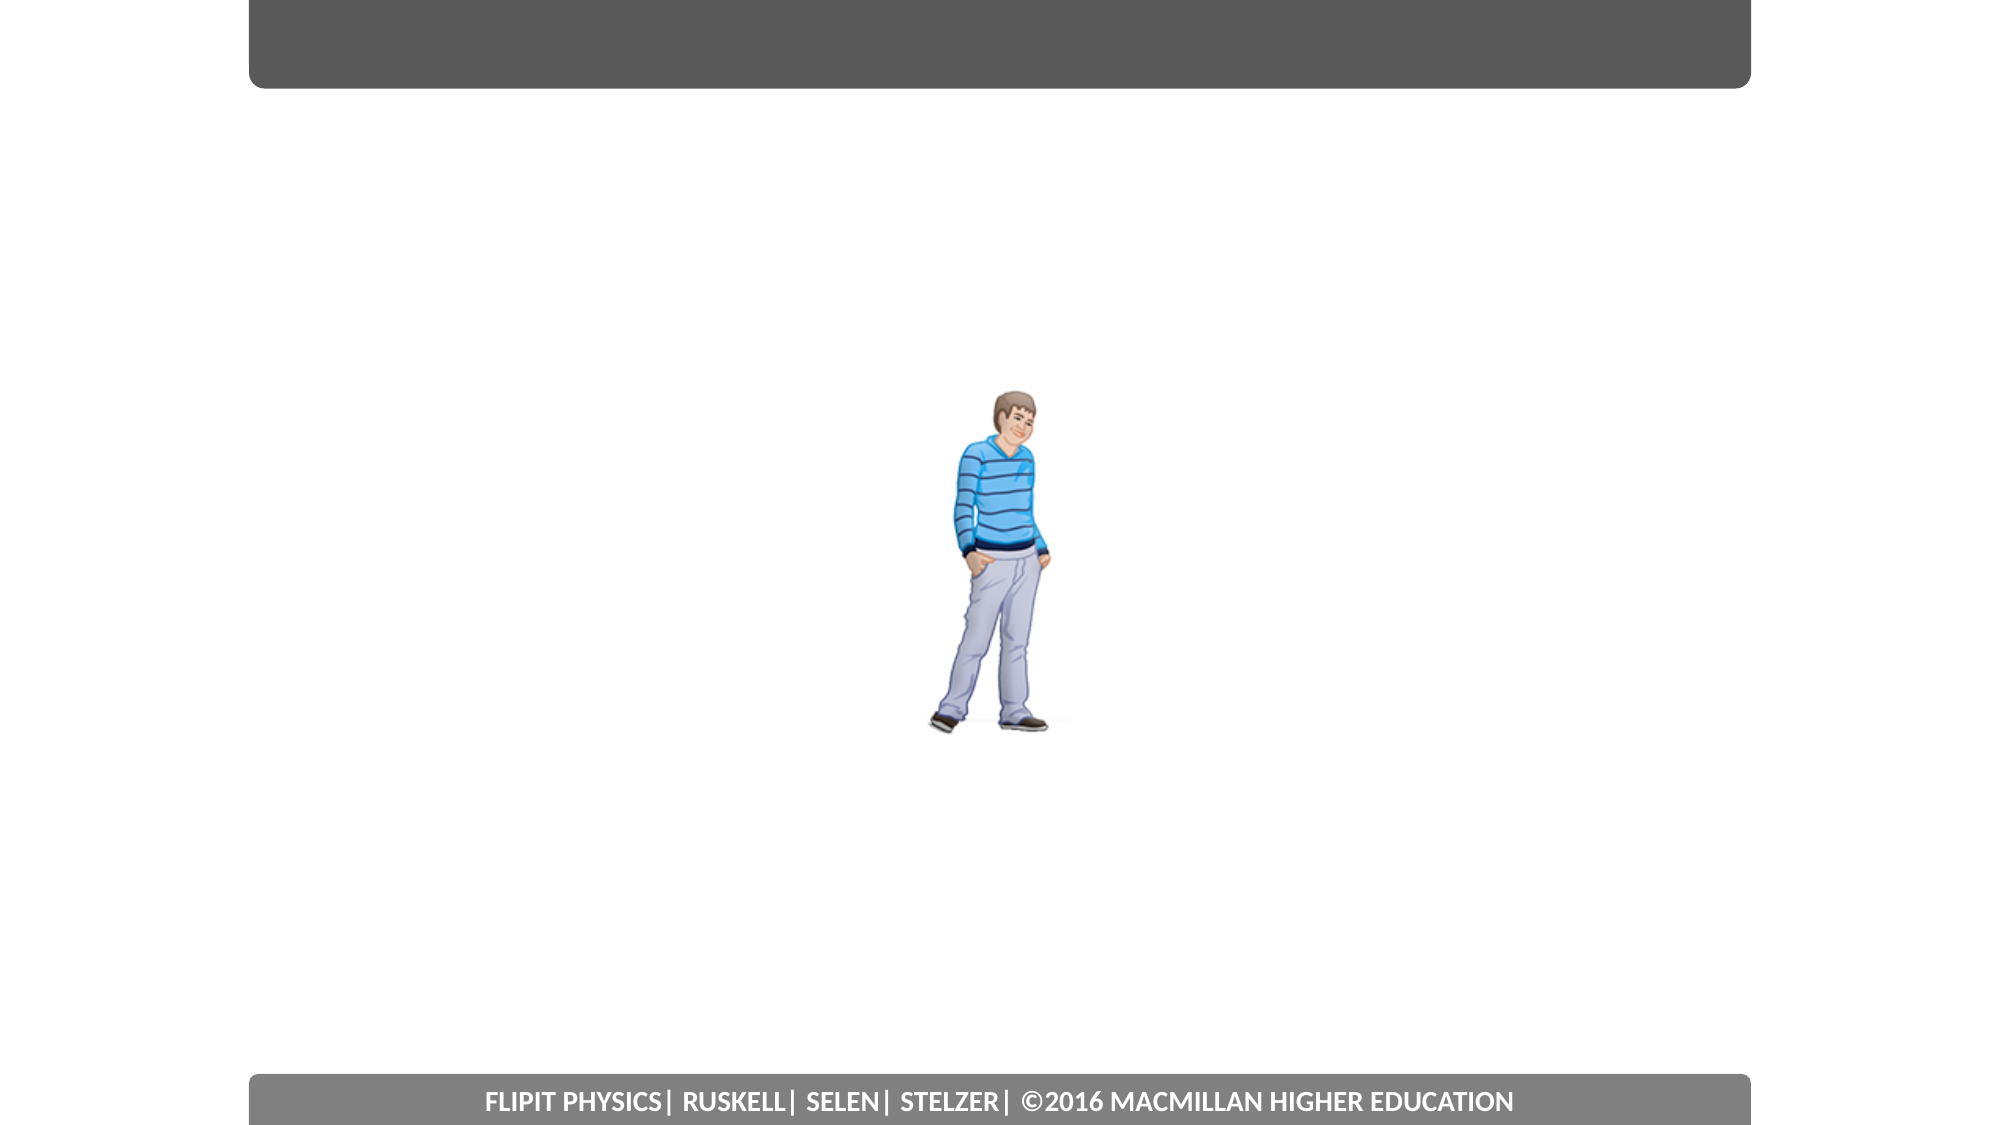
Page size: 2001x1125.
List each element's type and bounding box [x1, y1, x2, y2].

text_box [249, 1074, 1750, 1125]
text_box [248, 0, 1752, 89]
picture [926, 390, 1074, 735]
